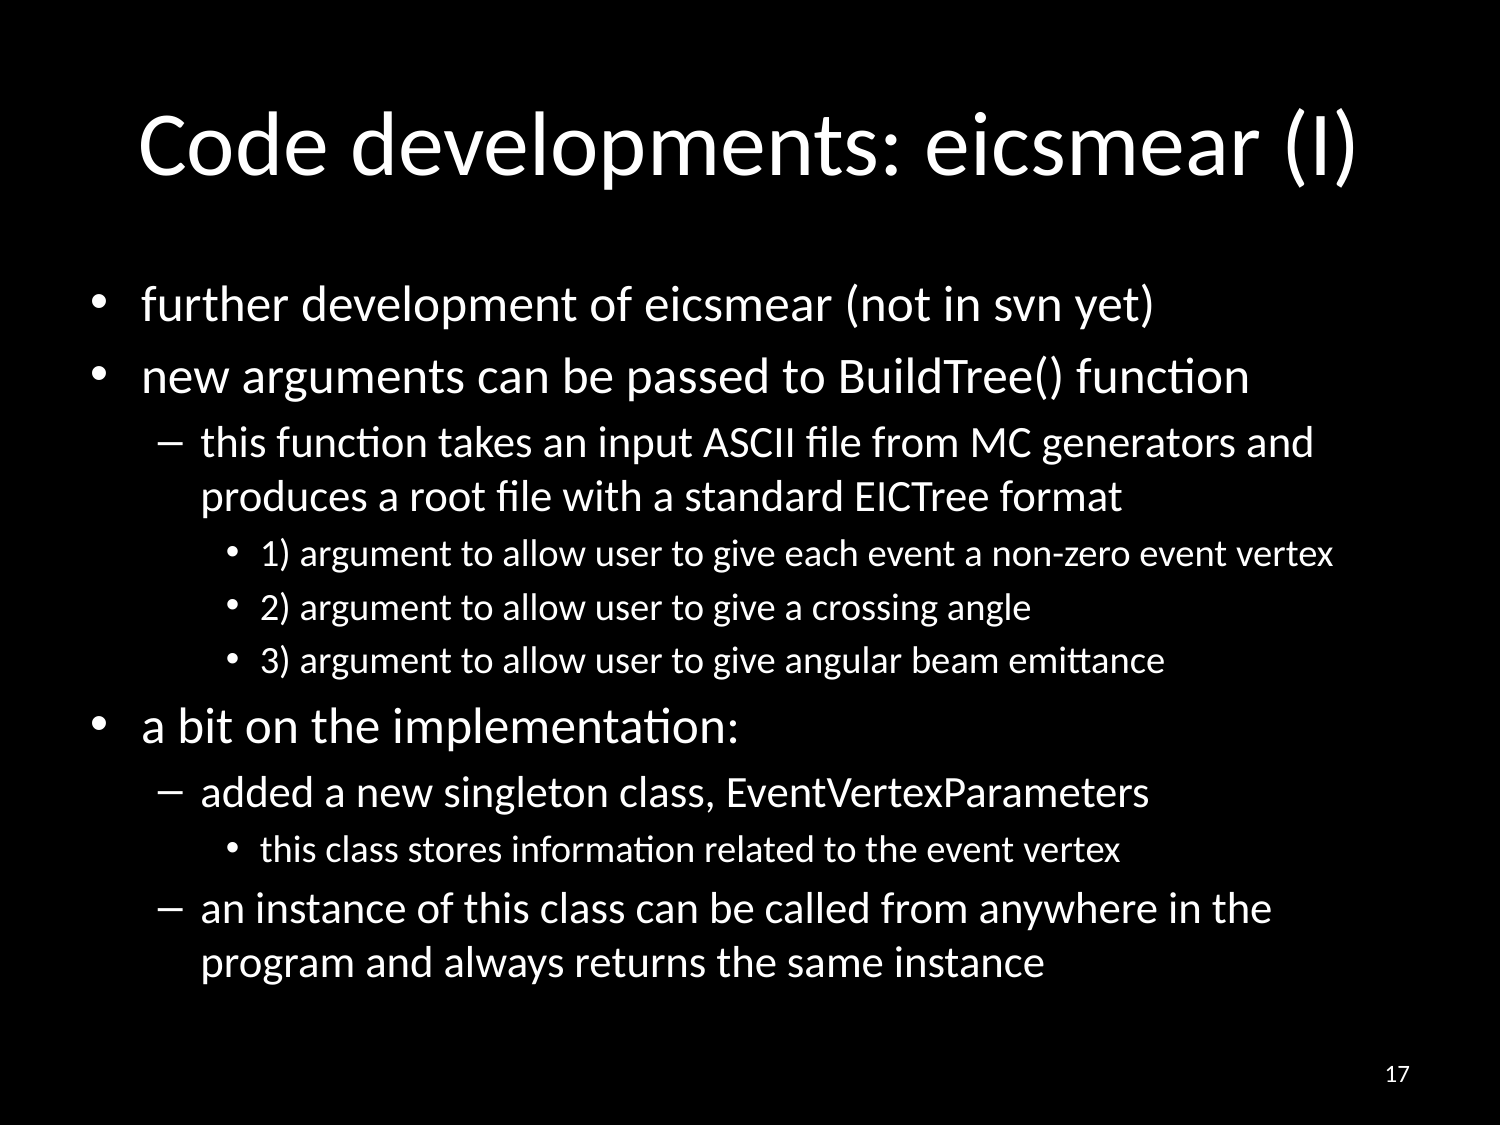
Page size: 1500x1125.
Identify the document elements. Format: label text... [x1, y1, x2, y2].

title Code developments: eicsmear (I) [75, 45, 1425, 233]
slide_number 17 [1074, 1042, 1425, 1103]
list further development of eicsmear (not in svn yet) new arguments can be passed to BuildTree() function this function takes an input ASCII file from MC generators and produces a root file with a standard EICTree format 1) argument to allow user to give each event a non-zero event vertex 2) argument to allow user to give a crossing angle 3) argument to allow user to give angular beam emittance a bit on the implementation: added a new singleton class, EventVertexParameters this class stores information related to the event vertex an instance of this class can be called from anywhere in the program and always returns the same instance [75, 262, 1425, 1005]
